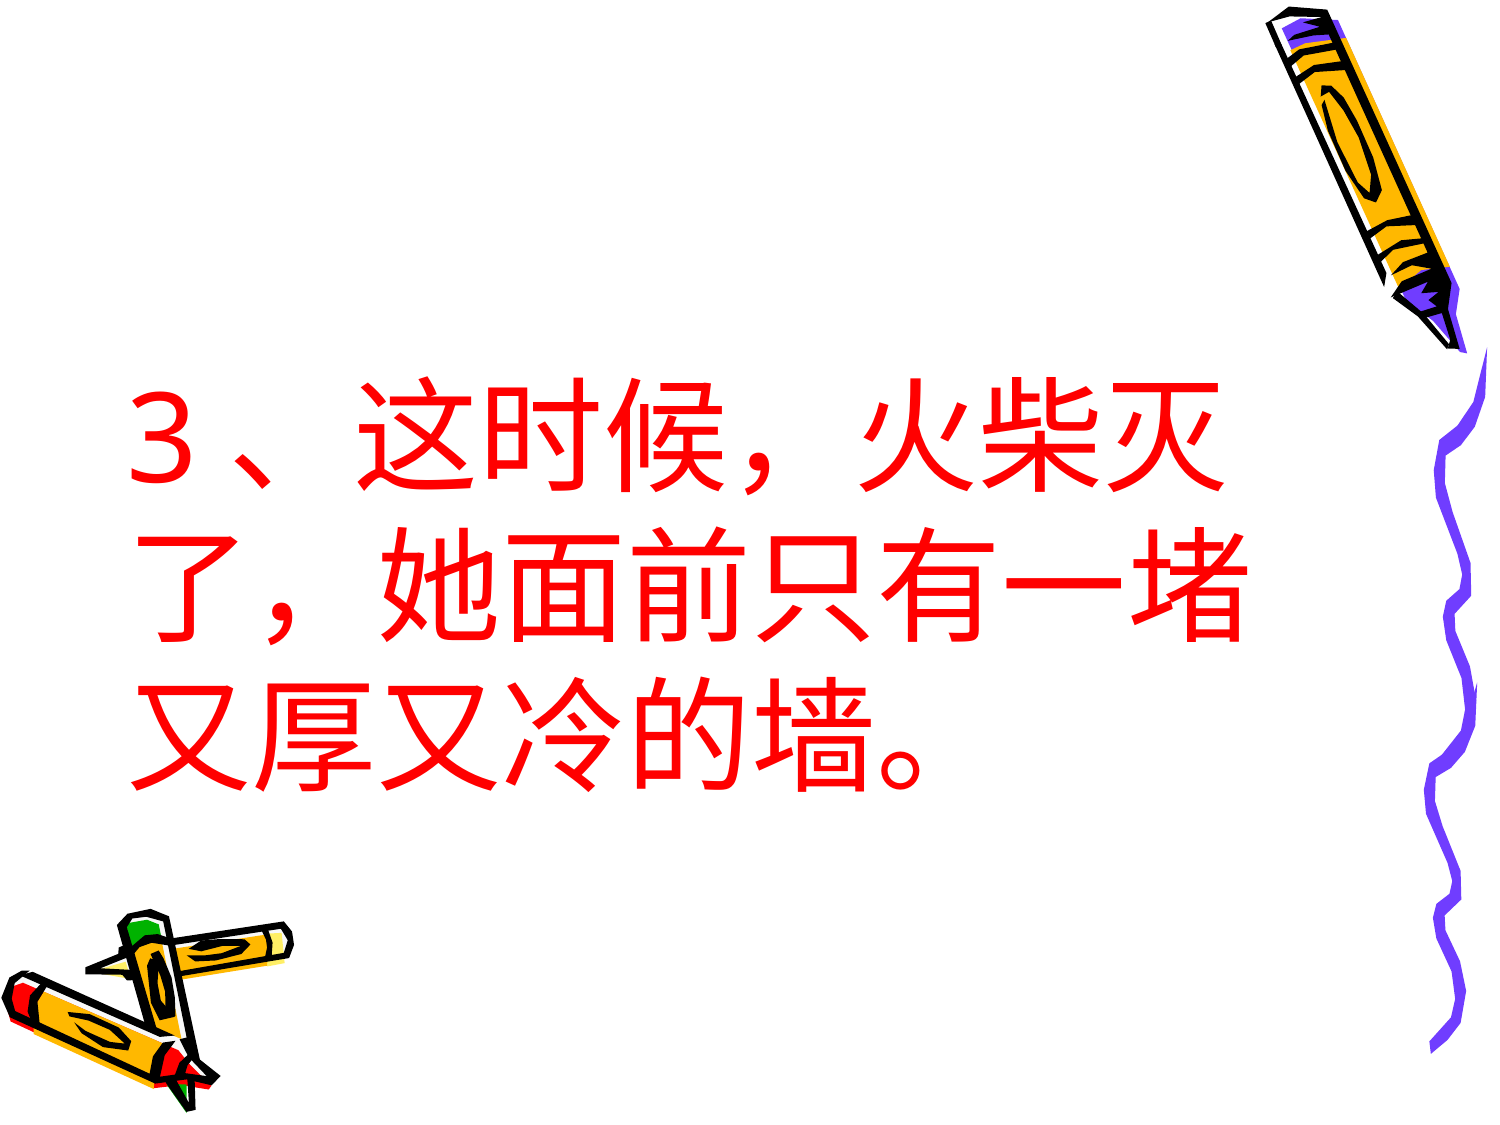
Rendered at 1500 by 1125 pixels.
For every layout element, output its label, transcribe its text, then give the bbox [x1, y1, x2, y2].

text_box 3、这时候，火柴灭了，她面前只有一堵又厚又冷的墙。 [112, 349, 1365, 815]
